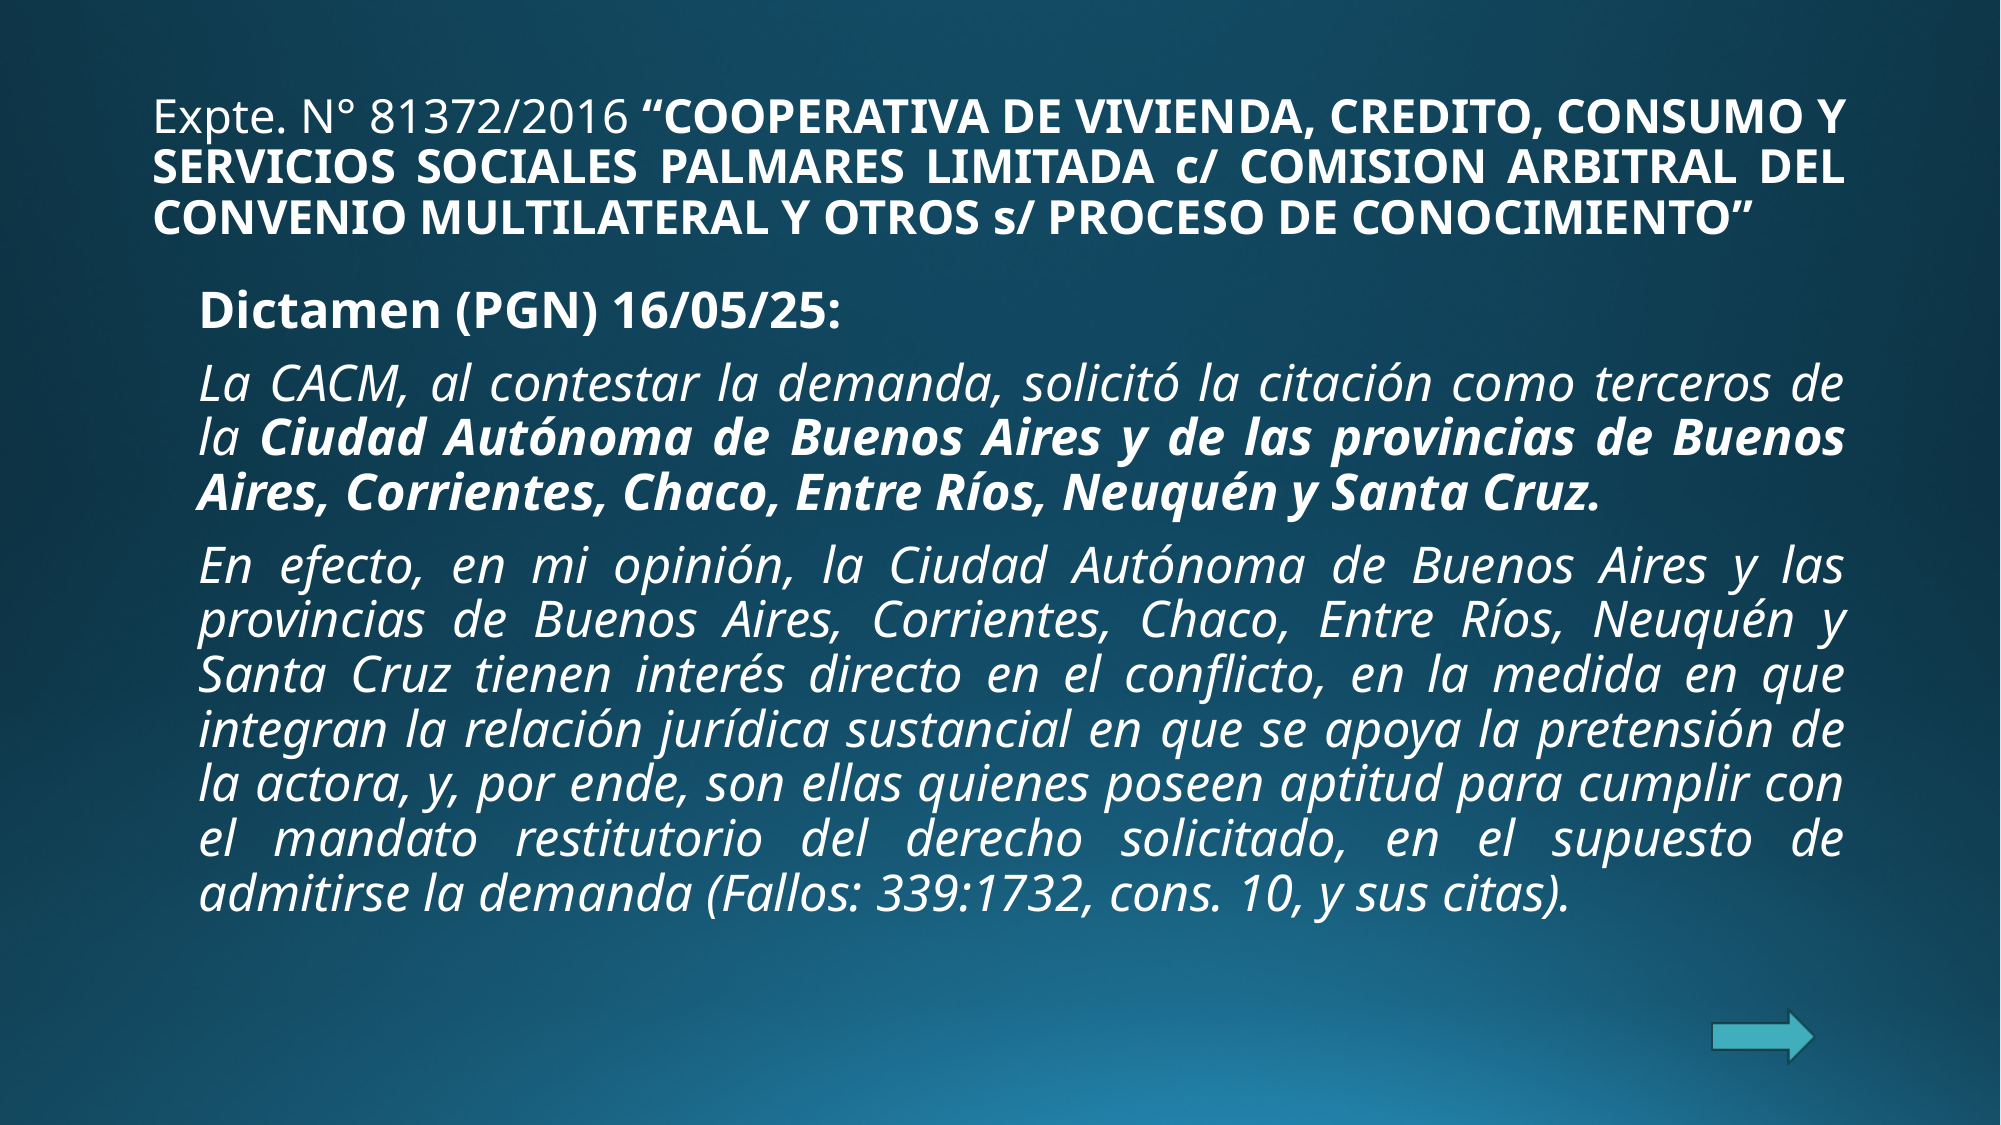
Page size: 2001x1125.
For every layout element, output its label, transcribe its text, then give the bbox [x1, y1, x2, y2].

title Expte. N° 81372/2016 “COOPERATIVA DE VIVIENDA, CREDITO, CONSUMO Y SERVICIOS SOCIALES PALMARES LIMITADA c/ COMISION ARBITRAL DEL CONVENIO MULTILATERAL Y OTROS s/ PROCESO DE CONOCIMIENTO” [137, 59, 1863, 278]
picture [0, 0, 2001, 1125]
list Dictamen (PGN) 16/05/25: La CACM, al contestar la demanda, solicitó la citación como terceros de la Ciudad Autónoma de Buenos Aires y de las provincias de Buenos Aires, Corrientes, Chaco, Entre Ríos, Neuquén y Santa Cruz. En efecto, en mi opinión, la Ciudad Autónoma de Buenos Aires y las provincias de Buenos Aires, Corrientes, Chaco, Entre Ríos, Neuquén y Santa Cruz tienen interés directo en el conflicto, en la medida en que integran la relación jurídica sustancial en que se apoya la pretensión de la actora, y, por ende, son ellas quienes poseen aptitud para cumplir con el mandato restitutorio del derecho solicitado, en el supuesto de admitirse la demanda (Fallos: 339:1732, cons. 10, y sus citas). [183, 277, 1863, 1014]
